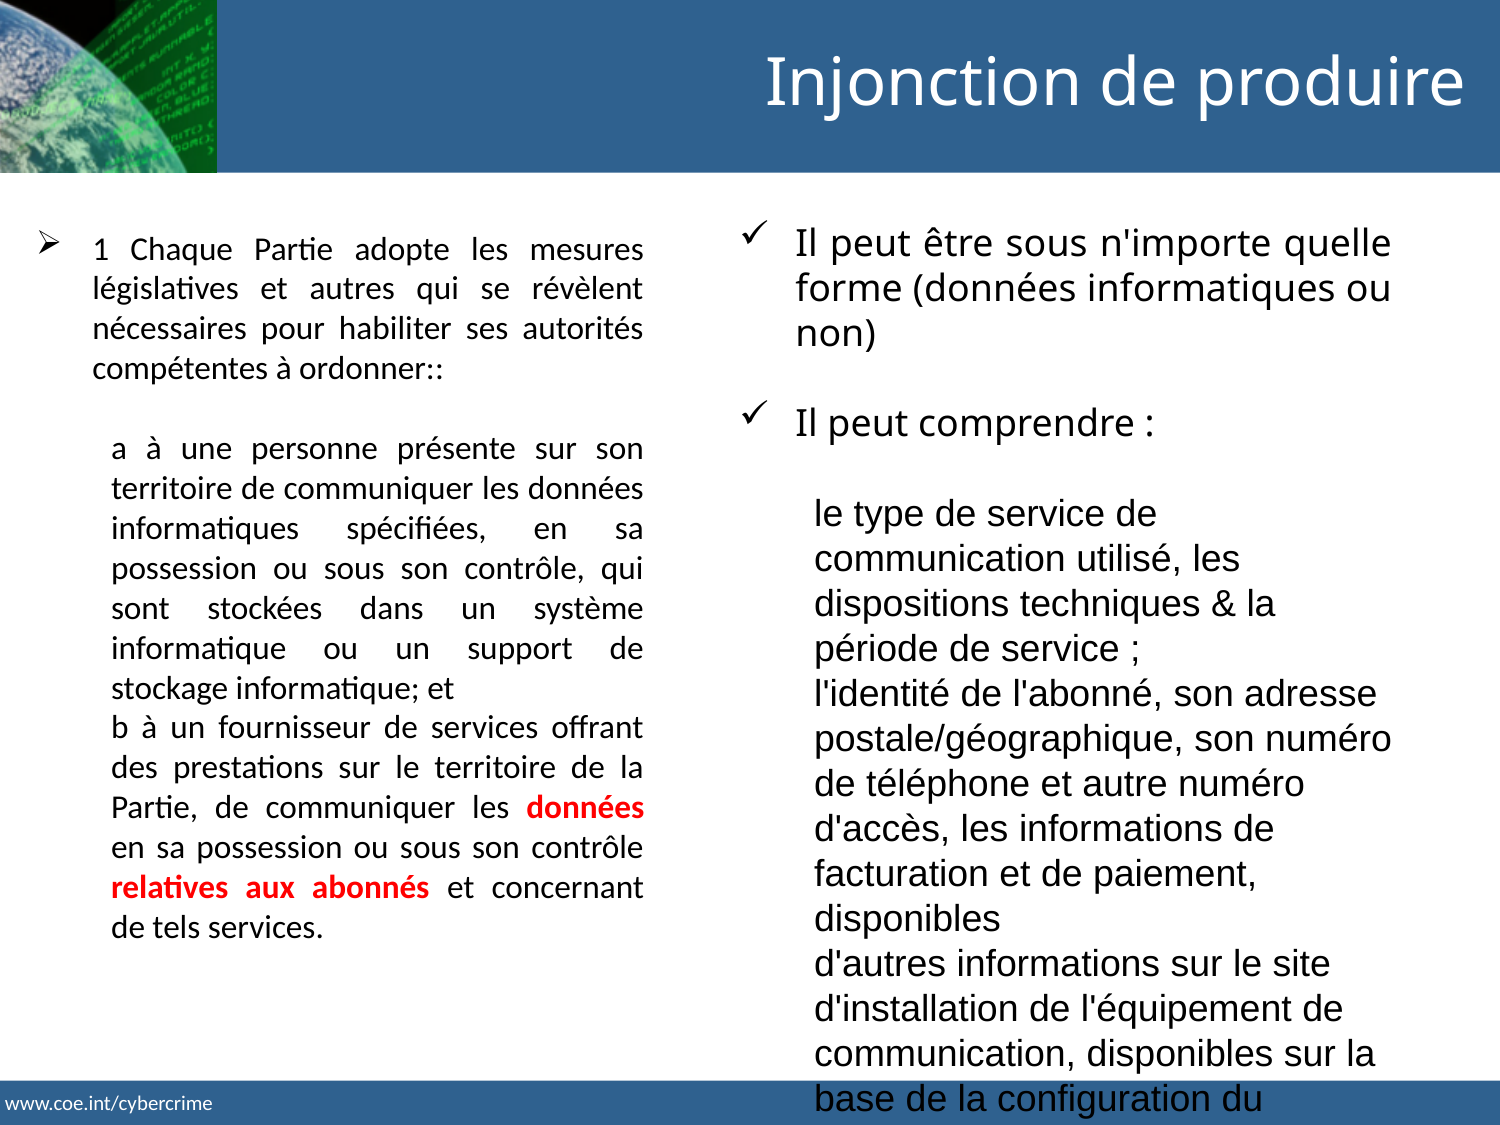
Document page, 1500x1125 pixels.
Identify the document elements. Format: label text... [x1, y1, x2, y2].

picture [0, 0, 217, 173]
text_box Il peut être sous n'importe quelle forme (données informatiques ou non) Il peut comprendre : le type de service de communication utilisé, les dispositions techniques & la période de service ; l'identité de l'abonné, son adresse postale/géographique, son numéro de téléphone et autre numéro d'accès, les informations de facturation et de paiement, disponibles d'autres informations sur le site d'installation de l'équipement de communication, disponibles sur la base de la configuration du service. [724, 211, 1408, 1125]
text_box Injonction de produire [230, 31, 1483, 126]
text_box 1 Chaque Partie adopte les mesures législatives et autres qui se révèlent nécessaires pour habiliter ses autorités compétentes à ordonner:: a à une personne présente sur son territoire de communiquer les données informatiques spécifiées, en sa possession ou sous son contrôle, qui sont stockées dans un système informatique ou un support de stockage informatique; et b à un fournisseur de services offrant des prestations sur le territoire de la Partie, de communiquer les données en sa possession ou sous son contrôle relatives aux abonnés et concernant de tels services. [21, 219, 660, 953]
